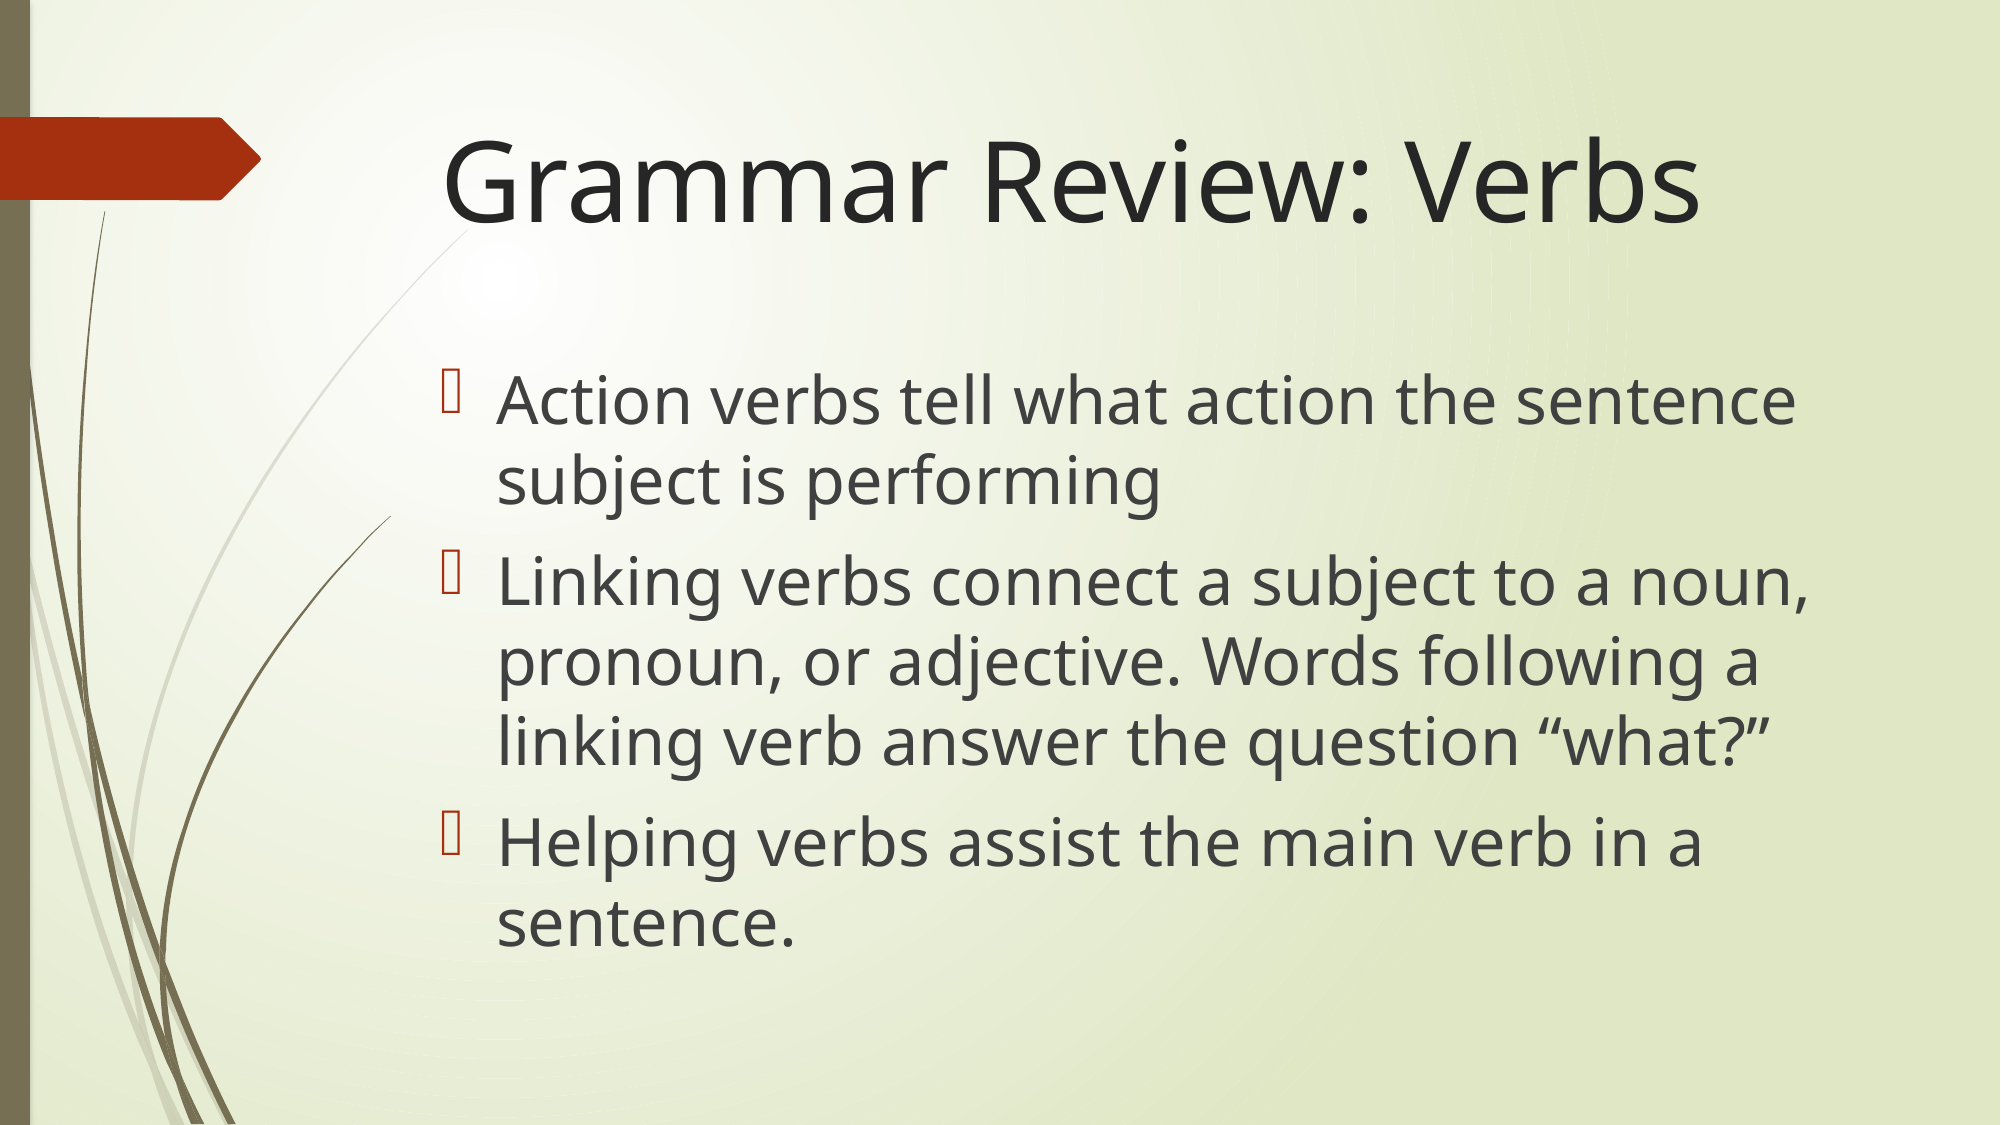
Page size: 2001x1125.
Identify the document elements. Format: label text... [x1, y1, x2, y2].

title Grammar Review: Verbs [425, 102, 1888, 313]
list Action verbs tell what action the sentence subject is performing Linking verbs connect a subject to a noun, pronoun, or adjective. Words following a linking verb answer the question “what?” Helping verbs assist the main verb in a sentence. [424, 350, 1888, 970]
